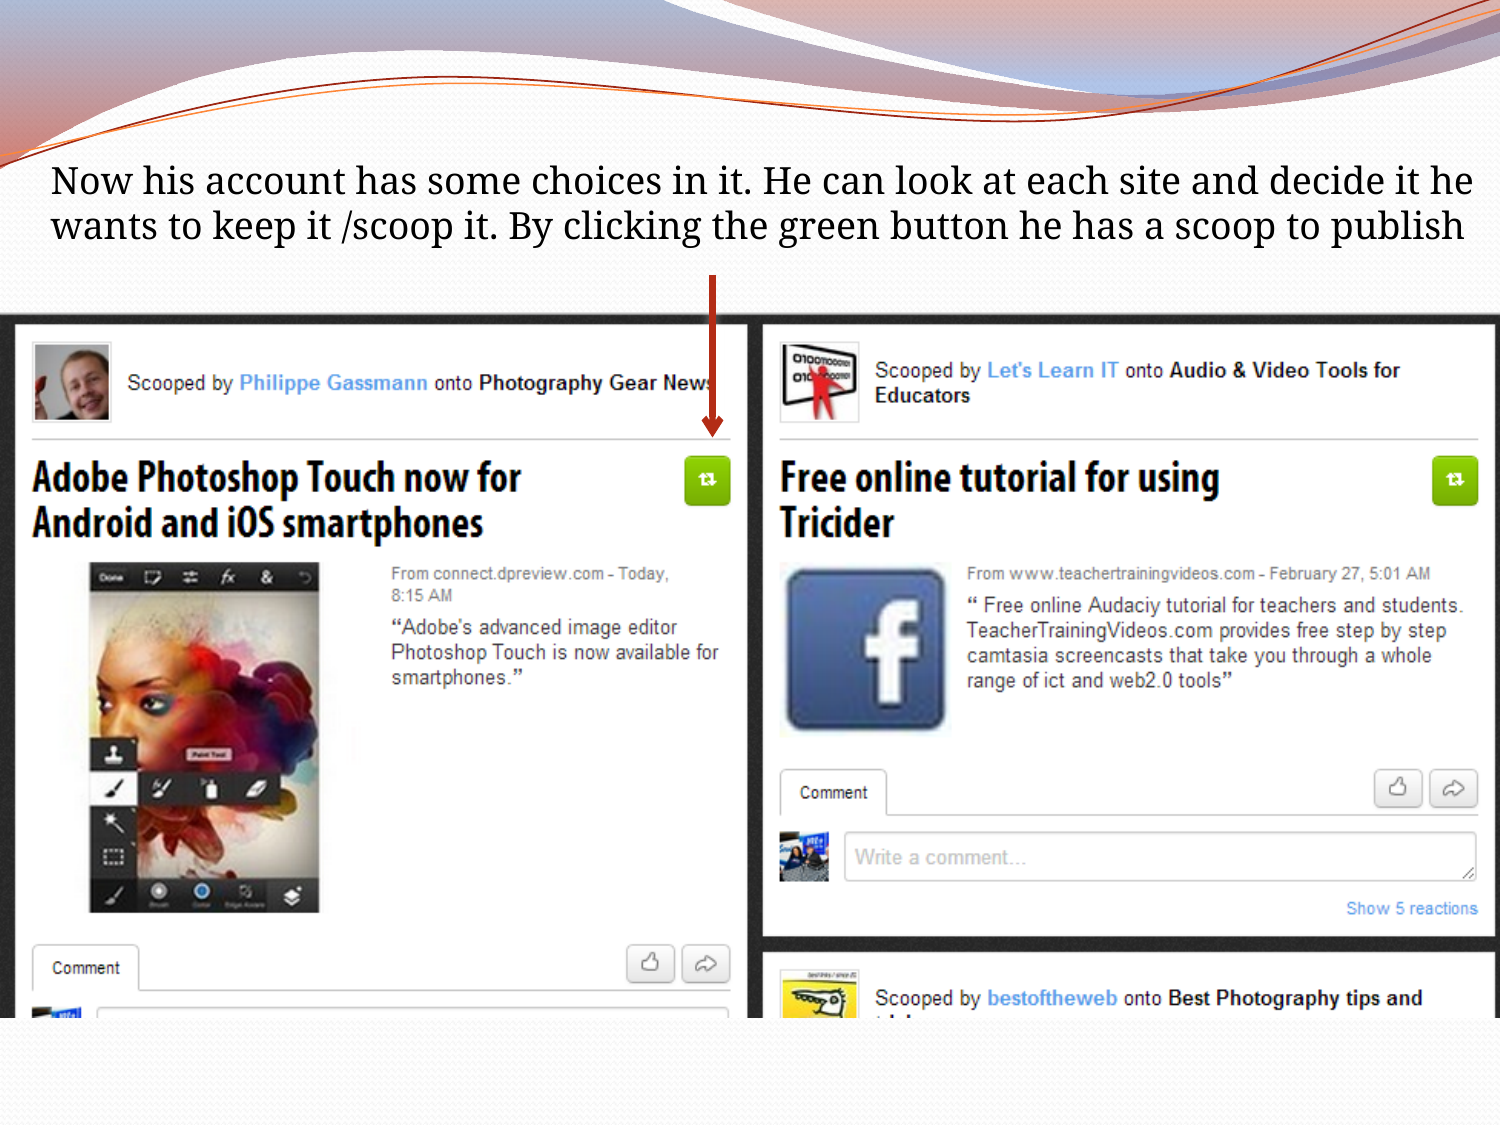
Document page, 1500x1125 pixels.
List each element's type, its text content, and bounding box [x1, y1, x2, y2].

text_box Now his account has some choices in it. He can look at each site and decide it he wants to keep it /scoop it. By clicking the green button he has a scoop to publish [35, 149, 1500, 255]
picture [0, 312, 1500, 1018]
